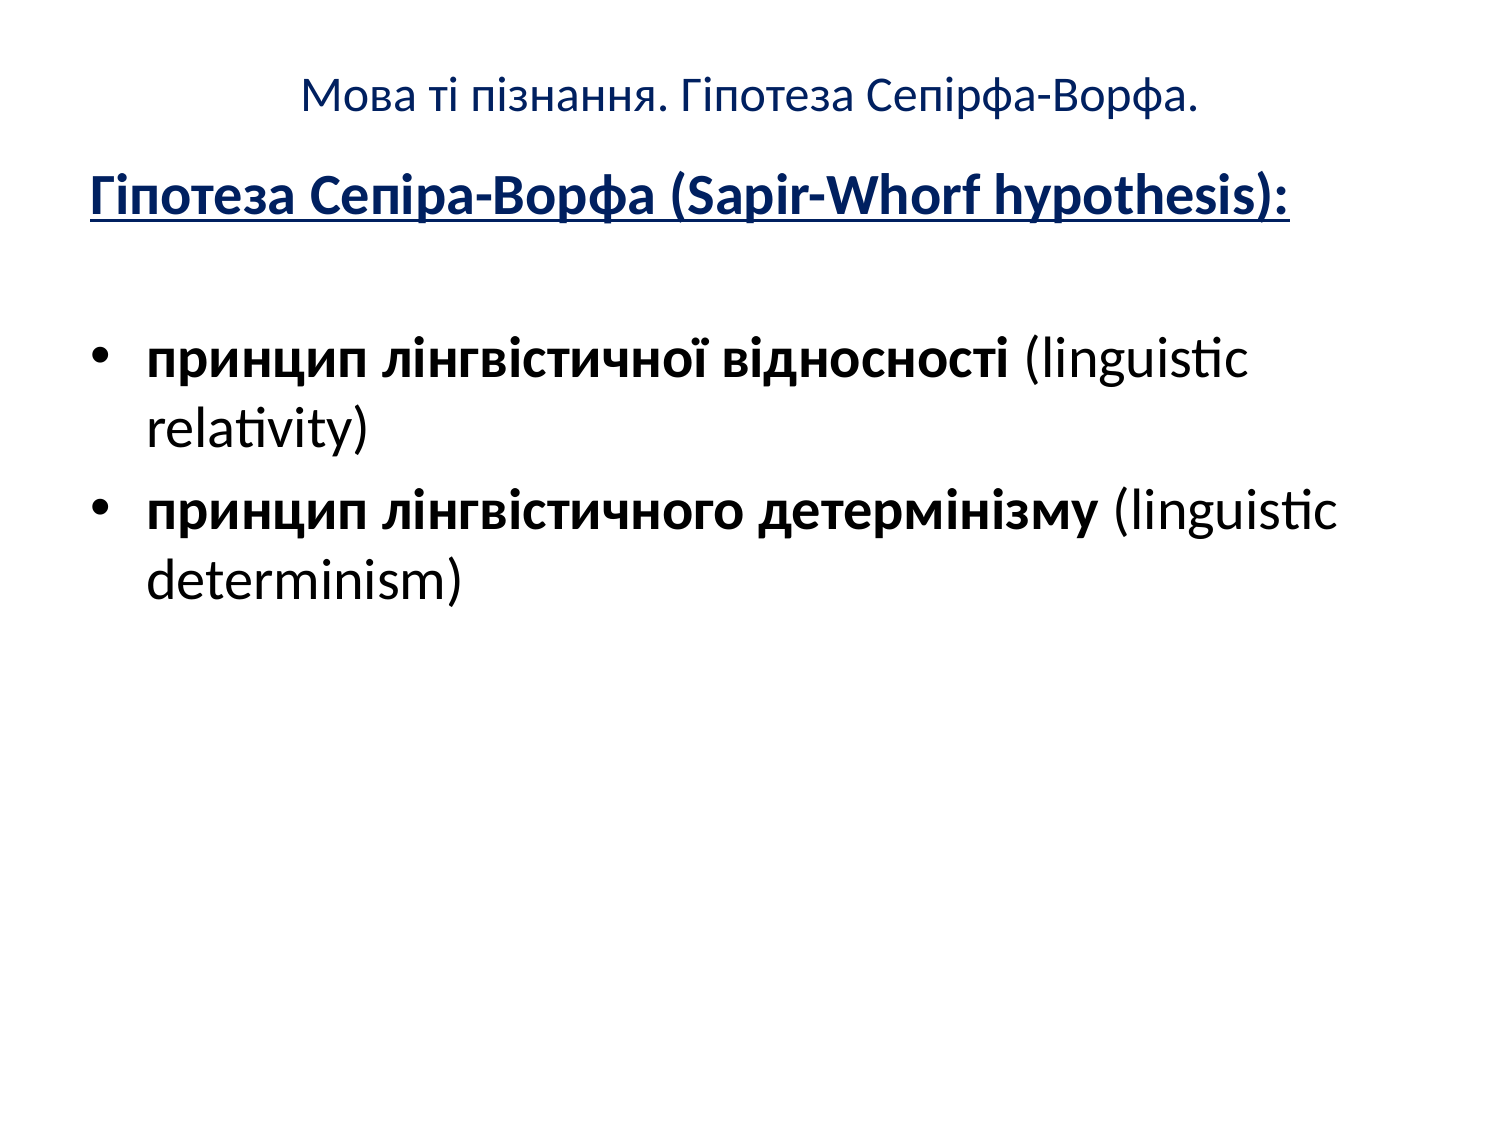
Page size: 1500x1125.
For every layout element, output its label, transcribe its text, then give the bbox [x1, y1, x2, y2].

title Мова ті пізнання. Гіпотеза Сепірфа-Ворфа. [75, 45, 1425, 138]
list Гіпотеза Сепіра-Ворфа (Sapir-Whorf hypothesis): принцип лінгвістичної відносності (linguistic relativity) принцип лінгвістичного детермінізму (linguistic determinism) [75, 149, 1425, 1005]
